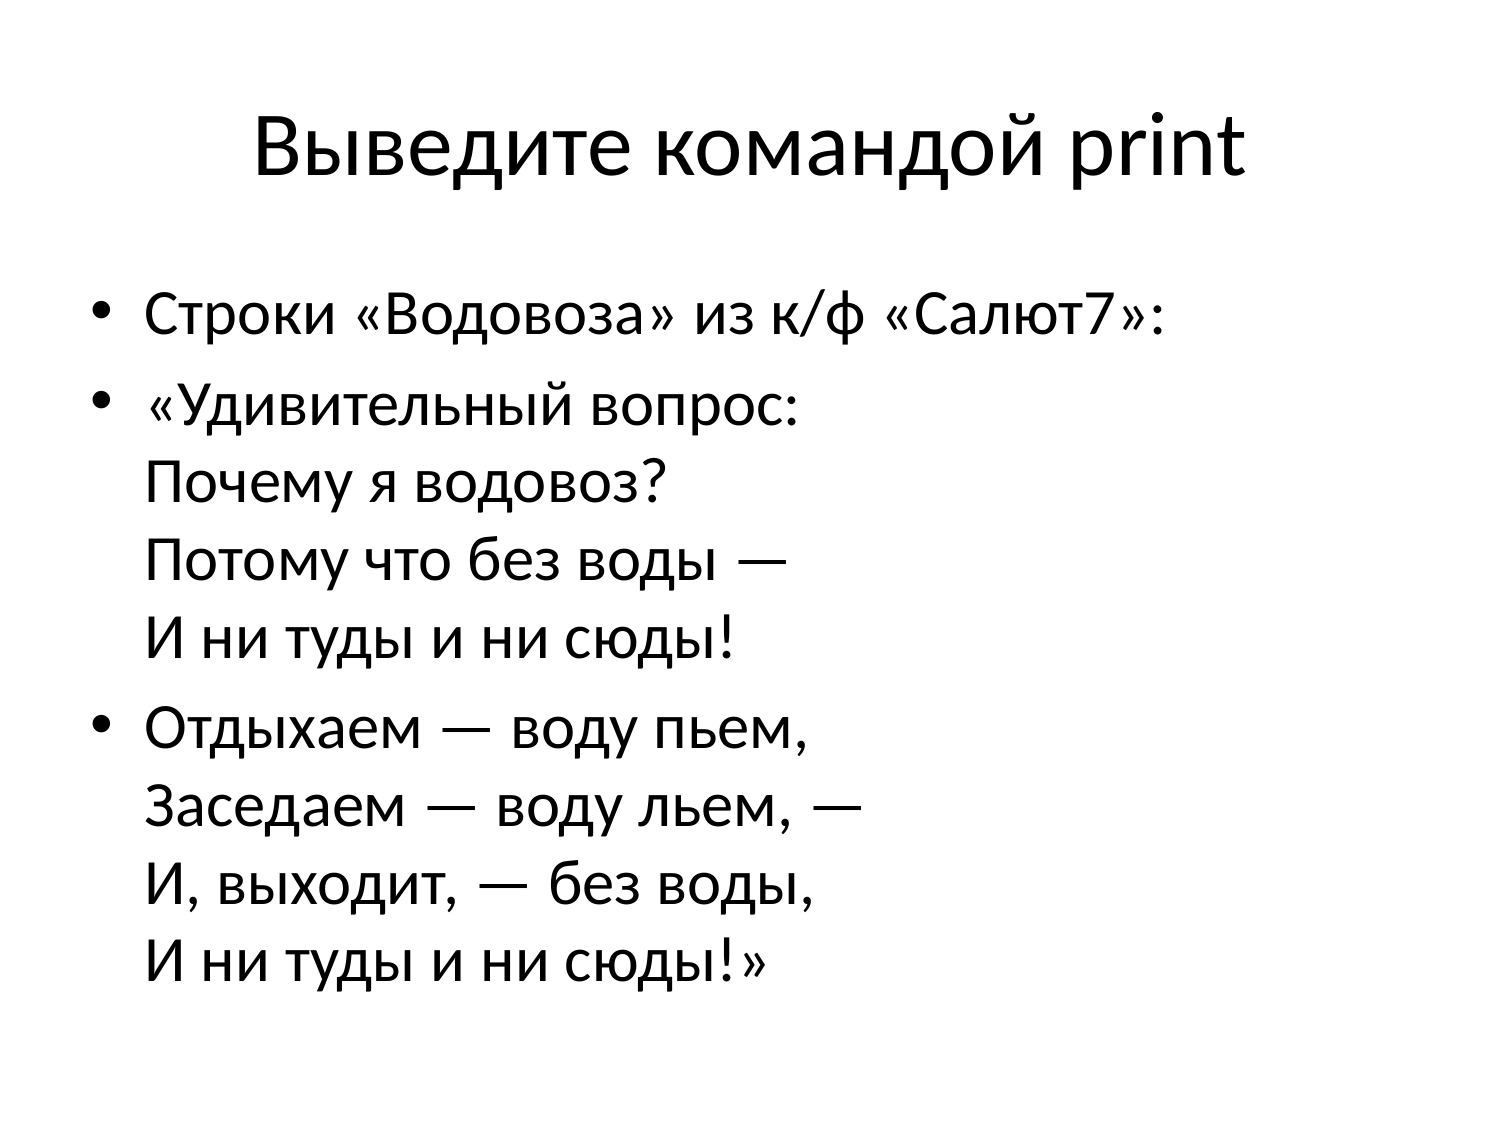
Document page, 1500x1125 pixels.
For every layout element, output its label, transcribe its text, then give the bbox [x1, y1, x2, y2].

title Выведите командой print [75, 45, 1425, 233]
list Строки «Водовоза» из к/ф «Салют7»: «Удивительный вопрос: Почему я водовоз? Потому что без воды — И ни туды и ни сюды! Отдыхаем — воду пьем, Заседаем — воду льем, — И, выходит, — без воды, И ни туды и ни сюды!» [75, 262, 1425, 1005]
